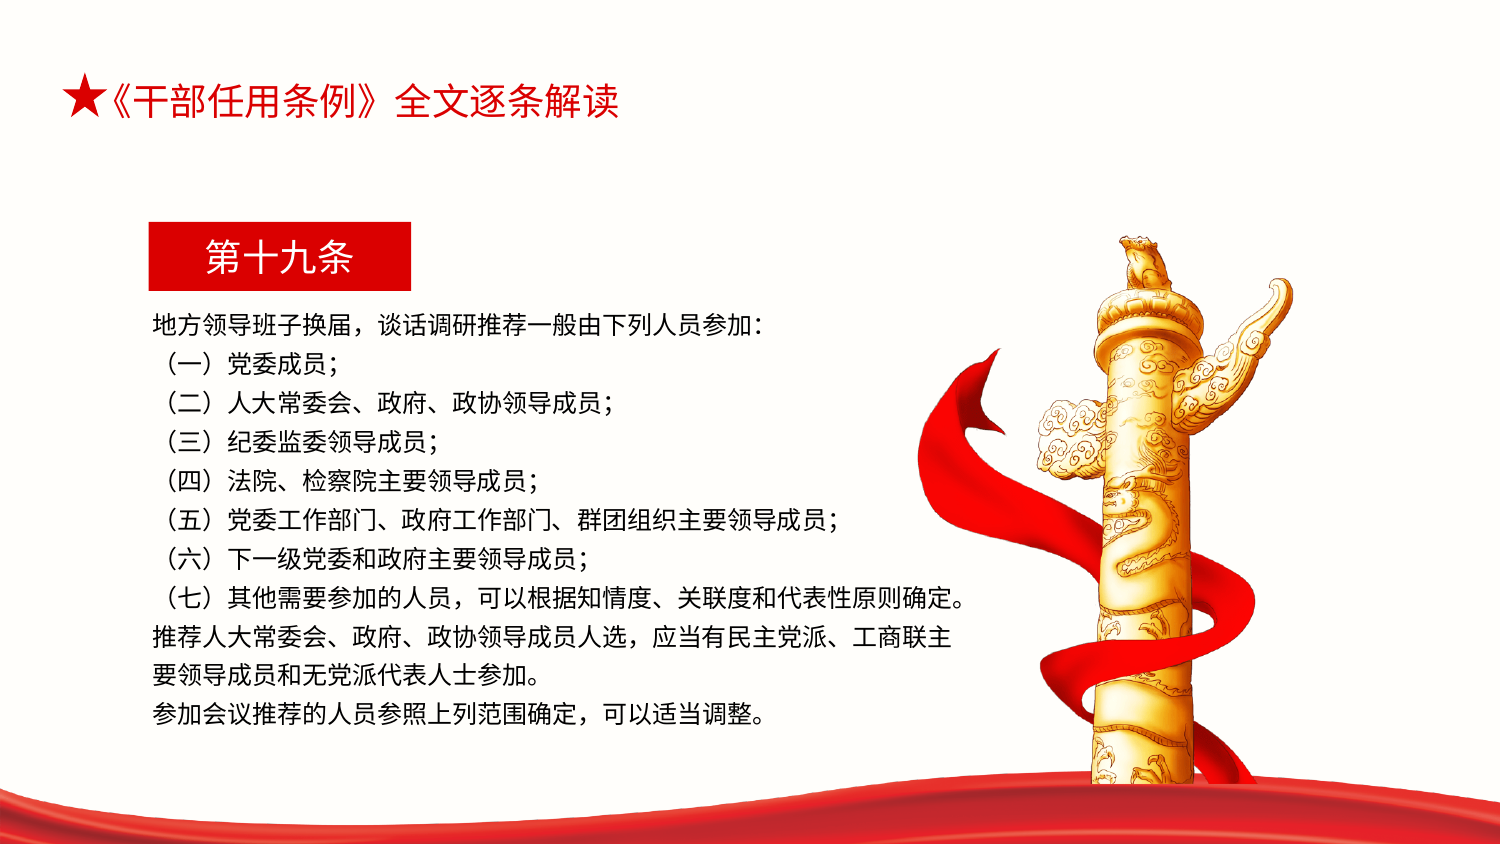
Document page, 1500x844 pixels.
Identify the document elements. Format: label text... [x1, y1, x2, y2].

picture [0, 221, 1500, 844]
text_box 第十九条 [148, 221, 412, 291]
text_box 地方领导班子换届，谈话调研推荐一般由下列人员参加： （一）党委成员； （二）人大常委会、政府、政协领导成员； （三）纪委监委领导成员； （四）法院、检察院主要领导成员； （五）党委工作部门、政府工作部门、群团组织主要领导成员； （六）下一级党委和政府主要领导成员； （七）其他需要参加的人员，可以根据知情度、关联度和代表性原则确定。 推荐人大常委会、政府、政协领导成员人选，应当有民主党派、工商联主要领导成员和无党派代表人士参加。 参加会议推荐的人员参照上列范围确定，可以适当调整。 [137, 293, 887, 737]
